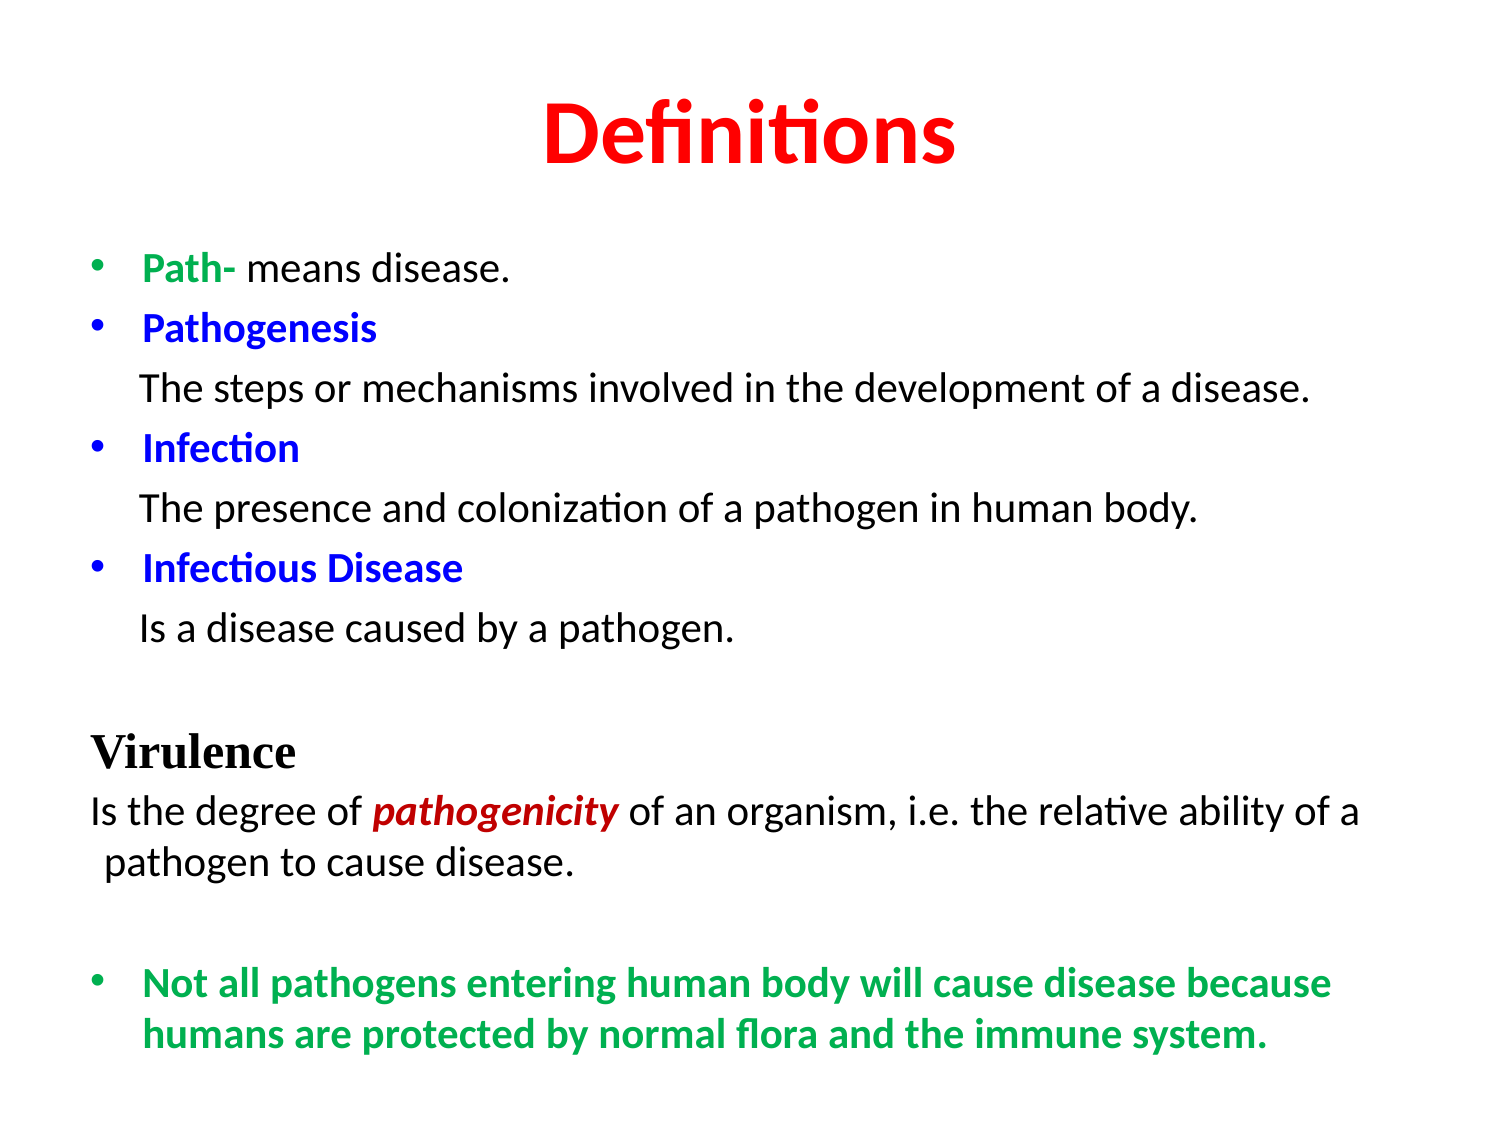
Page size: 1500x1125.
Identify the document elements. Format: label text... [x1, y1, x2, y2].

title Definitions [75, 45, 1425, 209]
list Path- means disease. Pathogenesis The steps or mechanisms involved in the development of a disease. Infection The presence and colonization of a pathogen in human body. Infectious Disease Is a disease caused by a pathogen. Virulence Is the degree of pathogenicity of an organism, i.e. the relative ability of a pathogen to cause disease. Not all pathogens entering human body will cause disease because humans are protected by normal flora and the immune system. [75, 231, 1425, 1071]
